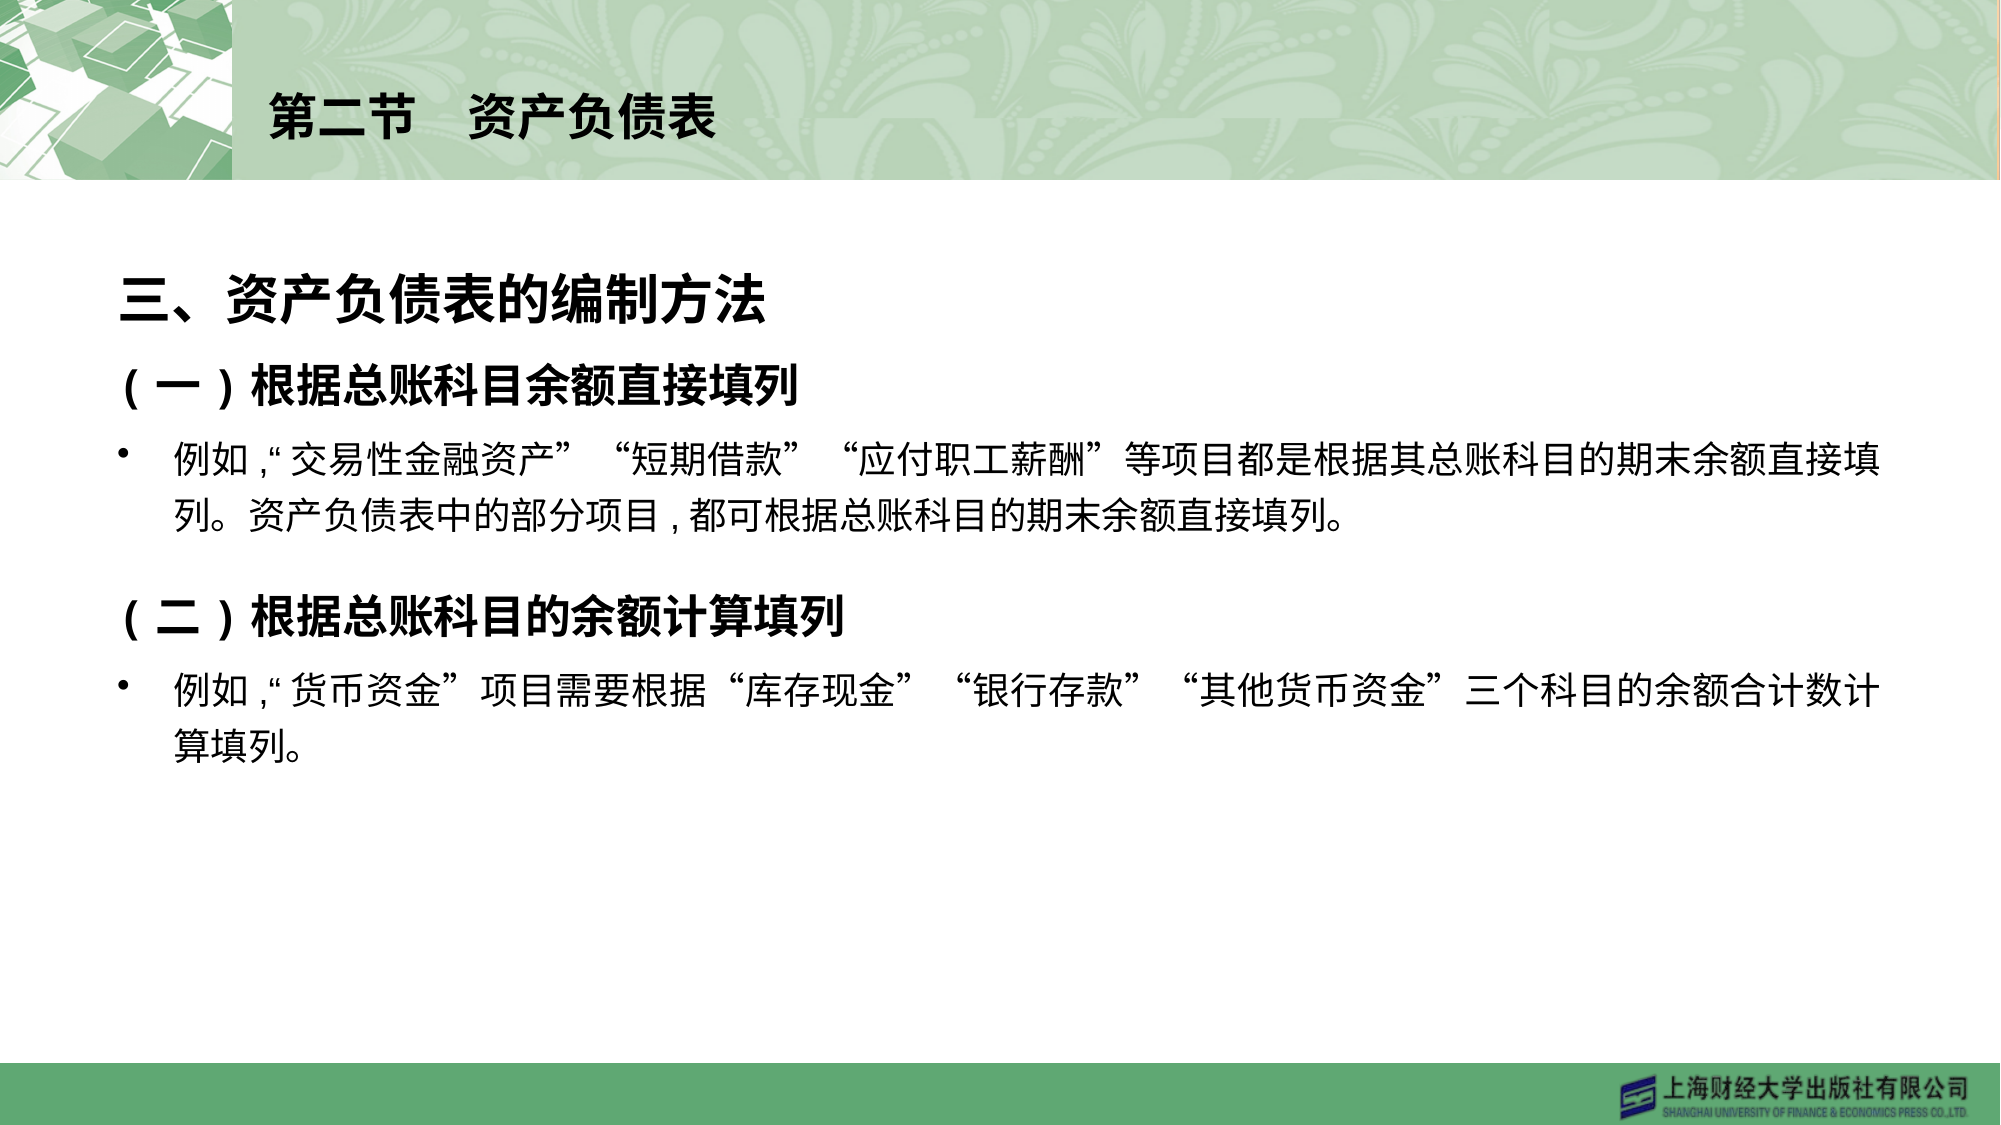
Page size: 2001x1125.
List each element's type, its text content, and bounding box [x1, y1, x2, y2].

picture [0, 0, 2001, 1125]
title 第二节 资产负债表 [252, 64, 1609, 168]
list 三、资产负债表的编制方法 (一)根据总账科目余额直接填列 例如,“交易性金融资产”“短期借款”“应付职工薪酬”等项目都是根据其总账科目的期末余额直接填列。资产负债表中的部分项目,都可根据总账科目的期末余额直接填列。 (二)根据总账科目的余额计算填列 例如,“货币资金”项目需要根据“库存现金”“银行存款”“其他货币资金”三个科目的余额合计数计算填列。 [102, 241, 1898, 1065]
